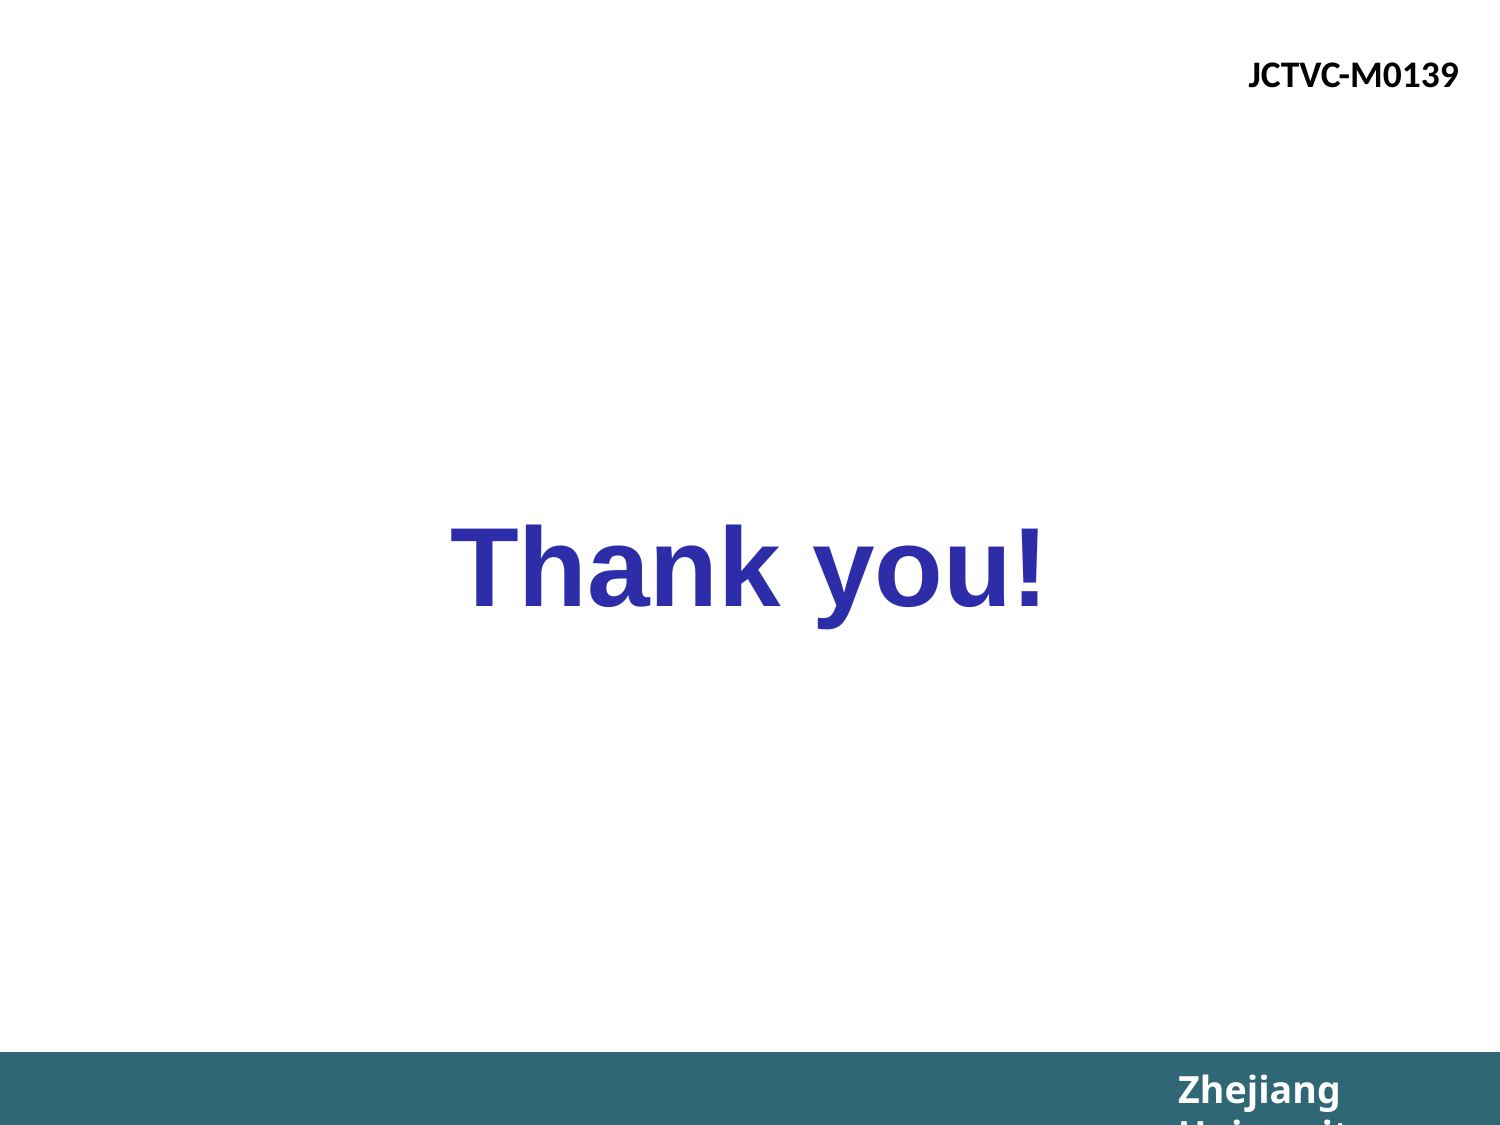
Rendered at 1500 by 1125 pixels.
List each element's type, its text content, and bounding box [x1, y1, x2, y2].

text_box Thank you! [435, 486, 1065, 637]
picture [0, 1052, 1500, 1125]
